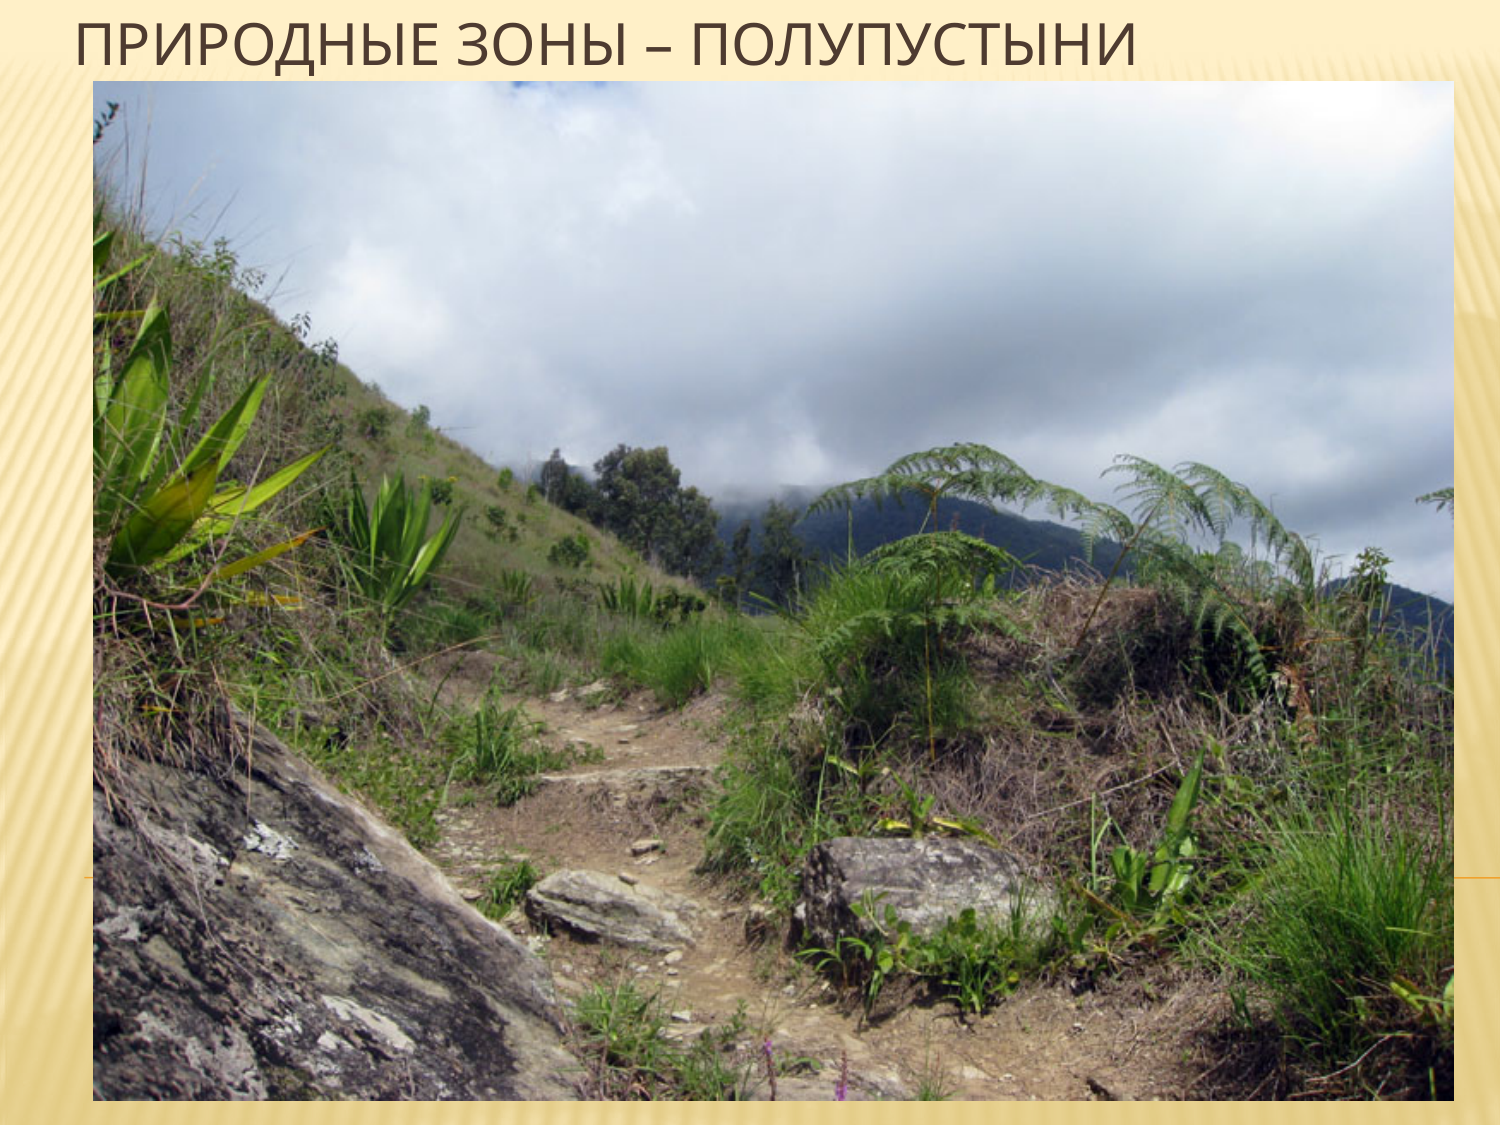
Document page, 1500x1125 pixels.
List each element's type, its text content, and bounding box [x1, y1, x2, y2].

picture [93, 81, 1454, 1101]
title Природные зоны – полупустыни [58, 0, 1447, 94]
